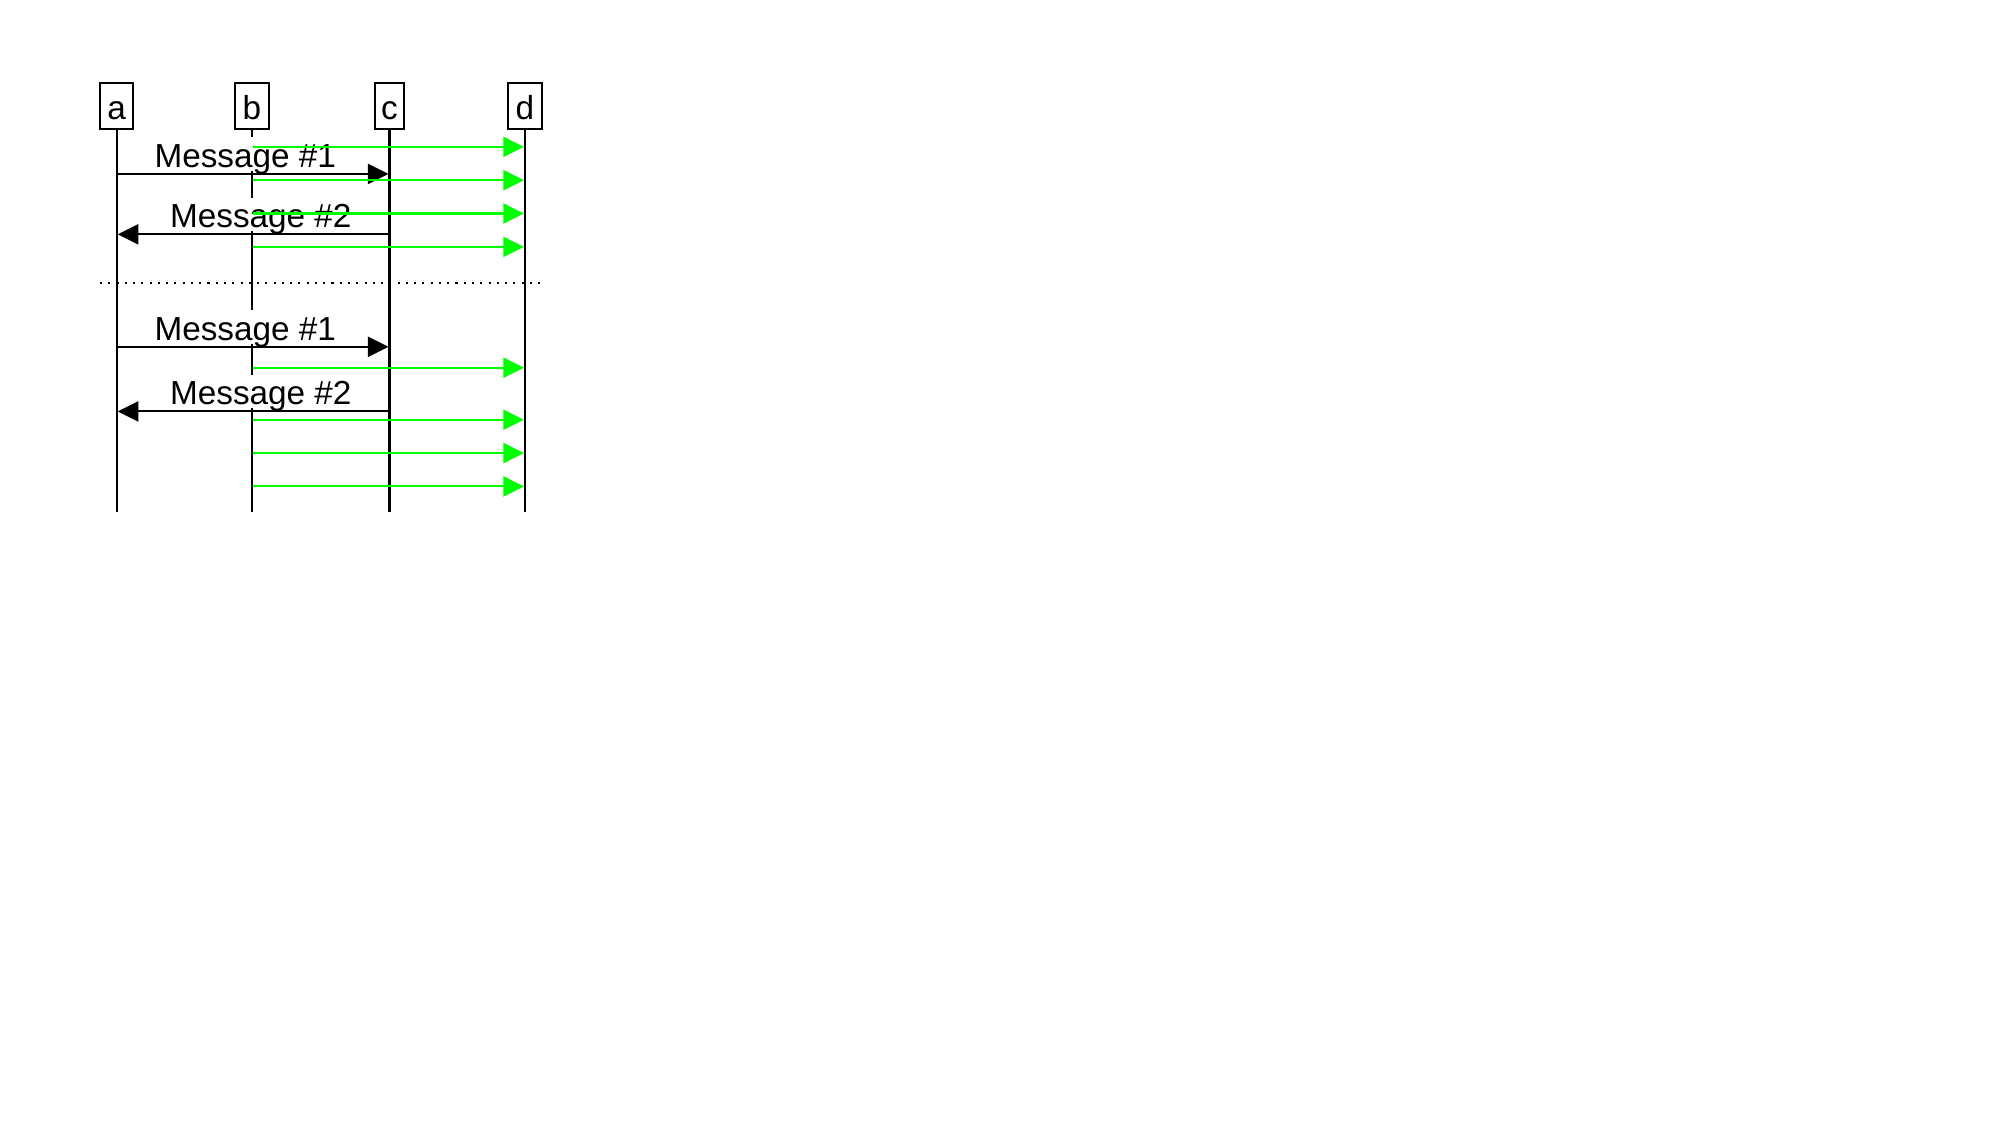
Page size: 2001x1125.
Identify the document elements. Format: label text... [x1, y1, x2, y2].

text_box d [508, 83, 542, 130]
text_box a [99, 83, 134, 130]
text_box Message #2 [168, 372, 354, 410]
text_box c [374, 83, 405, 130]
text_box Message #1 [152, 308, 339, 346]
text_box Message #2 [168, 195, 354, 233]
text_box b [235, 83, 269, 130]
text_box Message #1 [152, 135, 339, 173]
text_box [74, 74, 569, 513]
